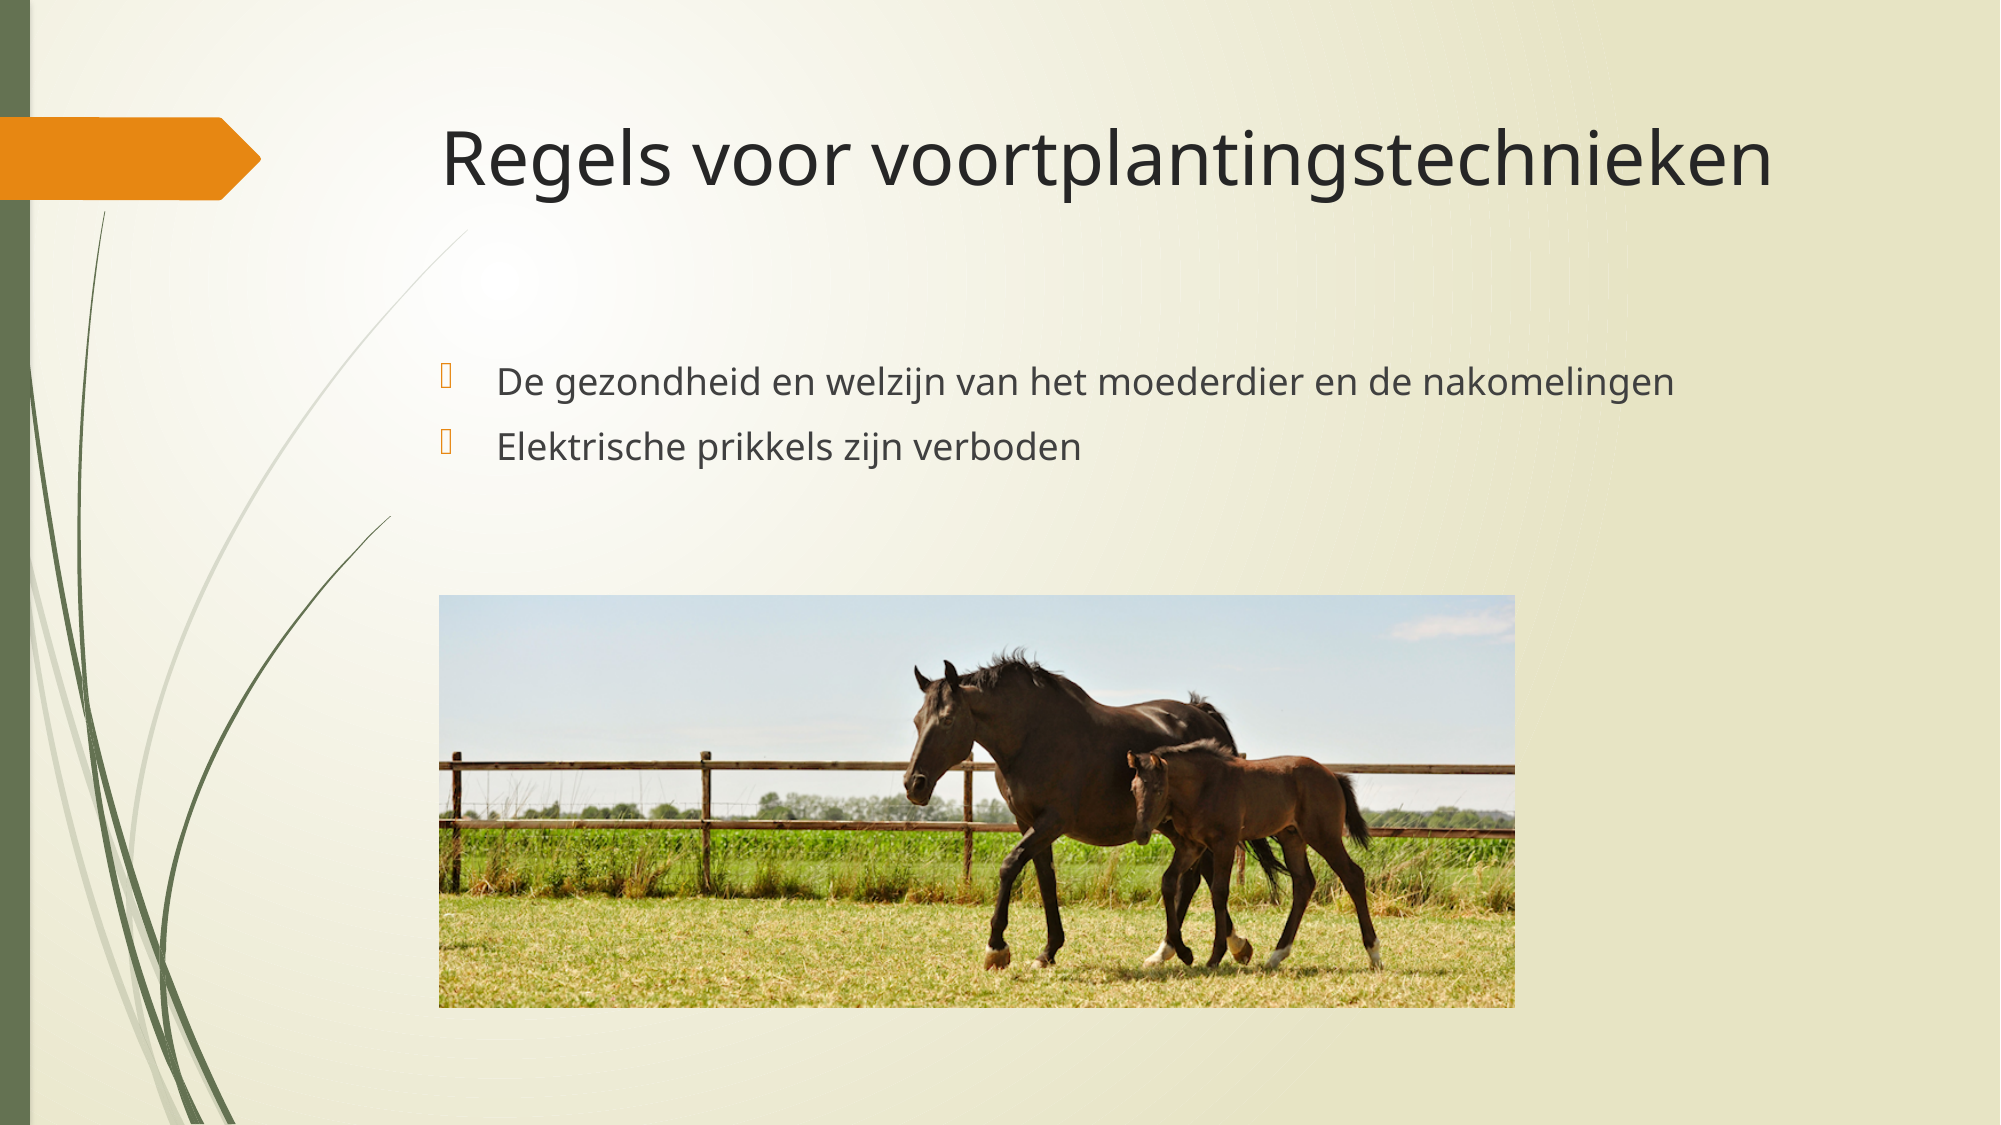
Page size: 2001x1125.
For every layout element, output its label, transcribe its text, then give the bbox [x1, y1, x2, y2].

title Regels voor voortplantingstechnieken [425, 102, 1888, 313]
picture [438, 595, 1515, 1008]
list De gezondheid en welzijn van het moederdier en de nakomelingen Elektrische prikkels zijn verboden [424, 350, 1888, 970]
